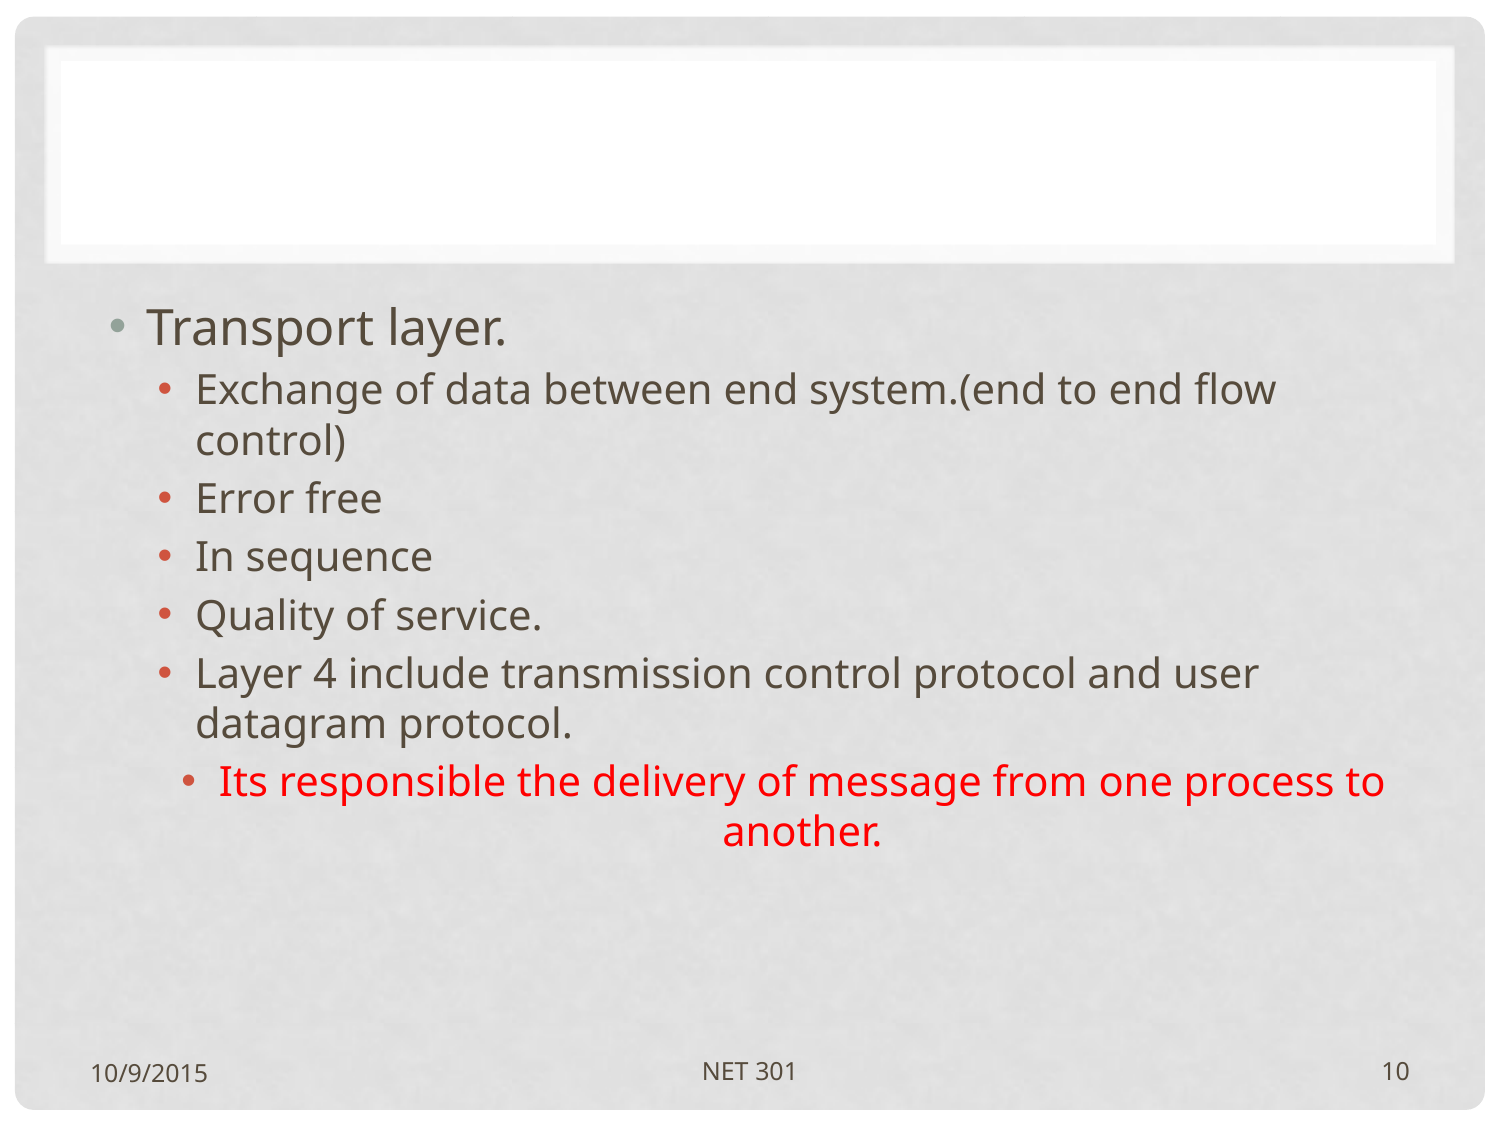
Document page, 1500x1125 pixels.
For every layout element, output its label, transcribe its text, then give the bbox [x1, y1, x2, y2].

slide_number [75, 1042, 425, 1103]
slide_number 10 [1074, 1042, 1425, 1103]
footer NET 301 [512, 1042, 988, 1103]
list Transport layer. Exchange of data between end system.(end to end flow control) Error free In sequence Quality of service. Layer 4 include transmission control protocol and user datagram protocol. Its responsible the delivery of message from one process to another. [75, 287, 1425, 1005]
